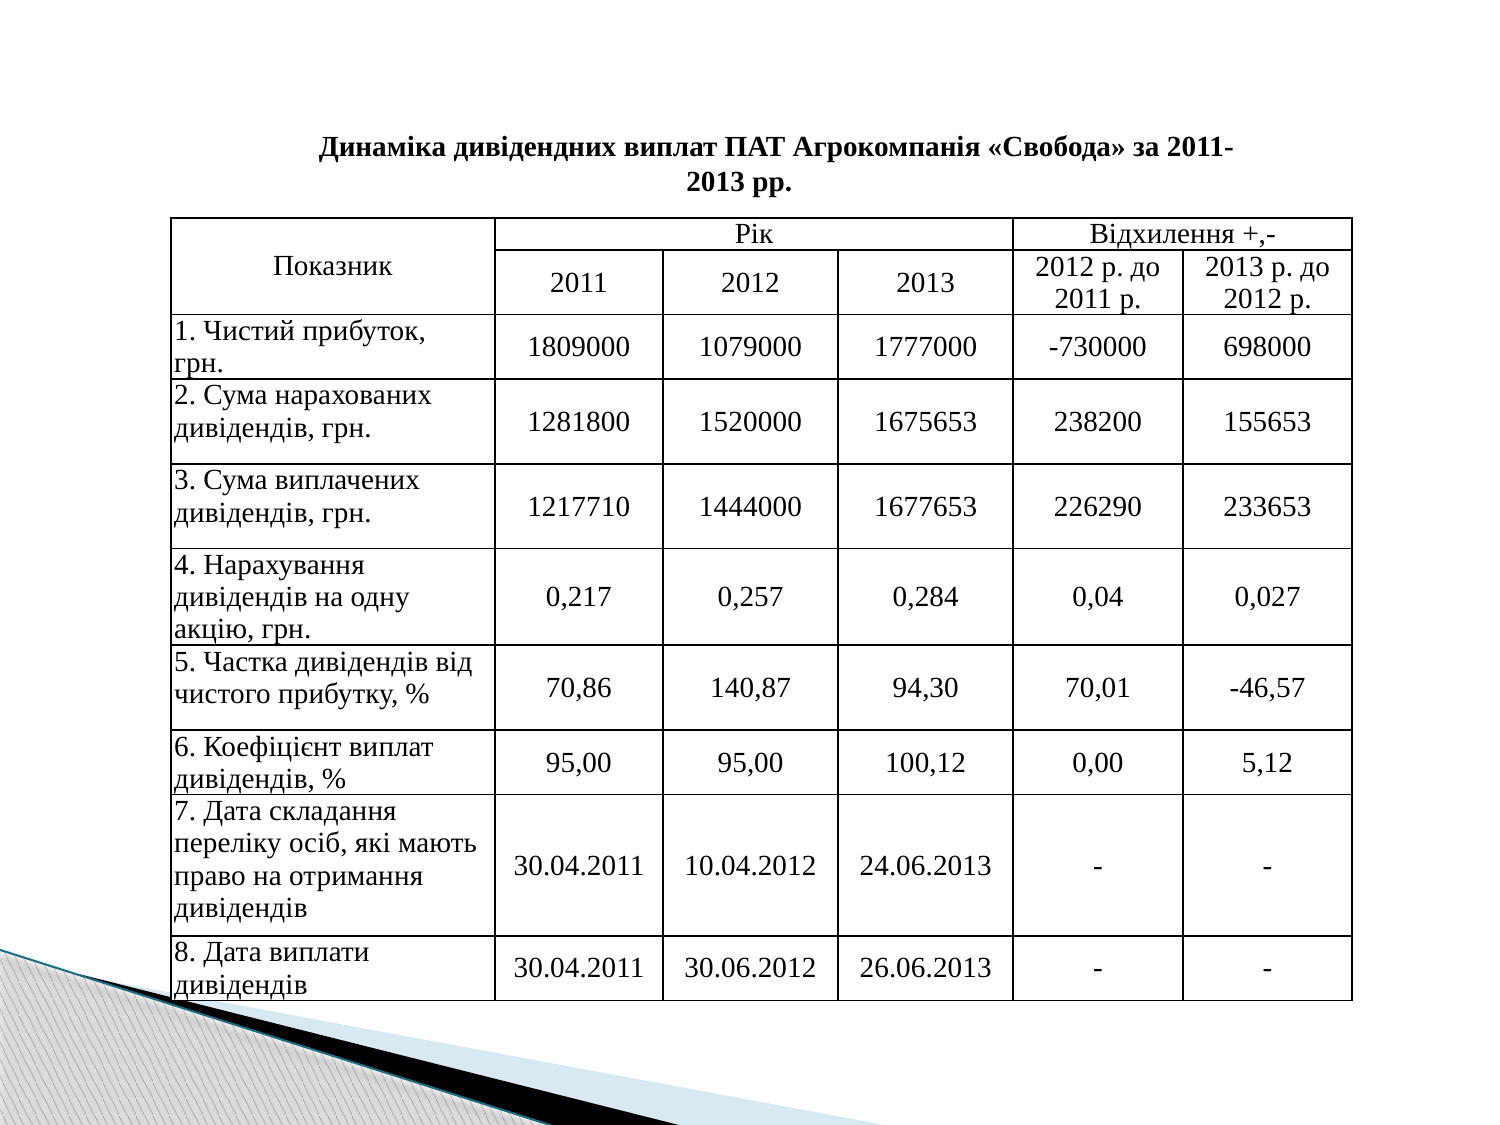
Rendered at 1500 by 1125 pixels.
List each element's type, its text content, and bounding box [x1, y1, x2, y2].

table_header Рік [496, 219, 1012, 249]
table_cell 1217710 [496, 465, 662, 548]
table_cell 140,87 [664, 646, 837, 729]
table_cell 698000 [1184, 315, 1351, 378]
table_cell - [1184, 937, 1351, 1000]
table_cell 94,30 [839, 646, 1012, 729]
table_cell 5,12 [1184, 731, 1351, 794]
table_cell 30.04.2011 [496, 795, 662, 935]
table_cell 0,284 [839, 549, 1012, 644]
table_cell 7. Дата складання переліку осіб, які мають право на отримання дивідендів [172, 795, 494, 935]
table_cell 1677653 [839, 465, 1012, 548]
table_cell 1. Чистий прибуток, грн. [172, 315, 494, 378]
table_cell 1675653 [839, 380, 1012, 463]
table_cell 155653 [1184, 380, 1351, 463]
table_cell 0,00 [1014, 731, 1182, 794]
table_cell 1444000 [664, 465, 837, 548]
table_cell 8. Дата виплати дивідендів [172, 937, 494, 1000]
table_cell - [1014, 937, 1182, 1000]
table_cell 30.06.2012 [664, 937, 837, 1000]
table_header Відхилення +,- [1014, 219, 1351, 249]
table_cell 6. Коефіцієнт виплат дивідендів, % [172, 731, 494, 794]
table_cell 1809000 [496, 315, 662, 378]
table_cell 0,04 [1014, 549, 1182, 644]
table_cell 0,257 [664, 549, 837, 644]
table_cell 95,00 [496, 731, 662, 794]
table_cell 10.04.2012 [664, 795, 837, 935]
table_cell 70,01 [1014, 646, 1182, 729]
table_cell -46,57 [1184, 646, 1351, 729]
table_cell 30.04.2011 [496, 937, 662, 1000]
table_cell 1520000 [664, 380, 837, 463]
table_header Показник [172, 219, 494, 314]
table_cell 233653 [1184, 465, 1351, 548]
table_cell - [1014, 795, 1182, 935]
table_cell 2012 р. до 2011 р. [1014, 251, 1182, 314]
table_cell 2013 р. до 2012 р. [1184, 251, 1351, 314]
table_cell 0,217 [496, 549, 662, 644]
table_cell 100,12 [839, 731, 1012, 794]
table_cell 1777000 [839, 315, 1012, 378]
table_cell 2013 [839, 251, 1012, 314]
table_cell -730000 [1014, 315, 1182, 378]
table_cell 2012 [664, 251, 837, 314]
table_cell 95,00 [664, 731, 837, 794]
table_cell 1281800 [496, 380, 662, 463]
table_cell 3. Сума виплачених дивідендів, грн. [172, 465, 494, 548]
text_box Динаміка дивідендних виплат ПАТ Агрокомпанія «Свобода» за 2011-2013 рр. [213, 137, 1266, 188]
table_cell 2. Сума нарахованих дивідендів, грн. [172, 380, 494, 463]
table_cell 0,027 [1184, 549, 1351, 644]
table_cell 70,86 [496, 646, 662, 729]
table_cell - [1184, 795, 1351, 935]
table_cell 24.06.2013 [839, 795, 1012, 935]
table_cell 4. Нарахування дивідендів на одну акцію, грн. [172, 549, 494, 644]
table_cell 226290 [1014, 465, 1182, 548]
table_cell 2011 [496, 251, 662, 314]
table_cell 238200 [1014, 380, 1182, 463]
table_cell 26.06.2013 [839, 937, 1012, 1000]
table_cell 1079000 [664, 315, 837, 378]
table_cell 5. Частка дивідендів від чистого прибутку, % [172, 646, 494, 729]
